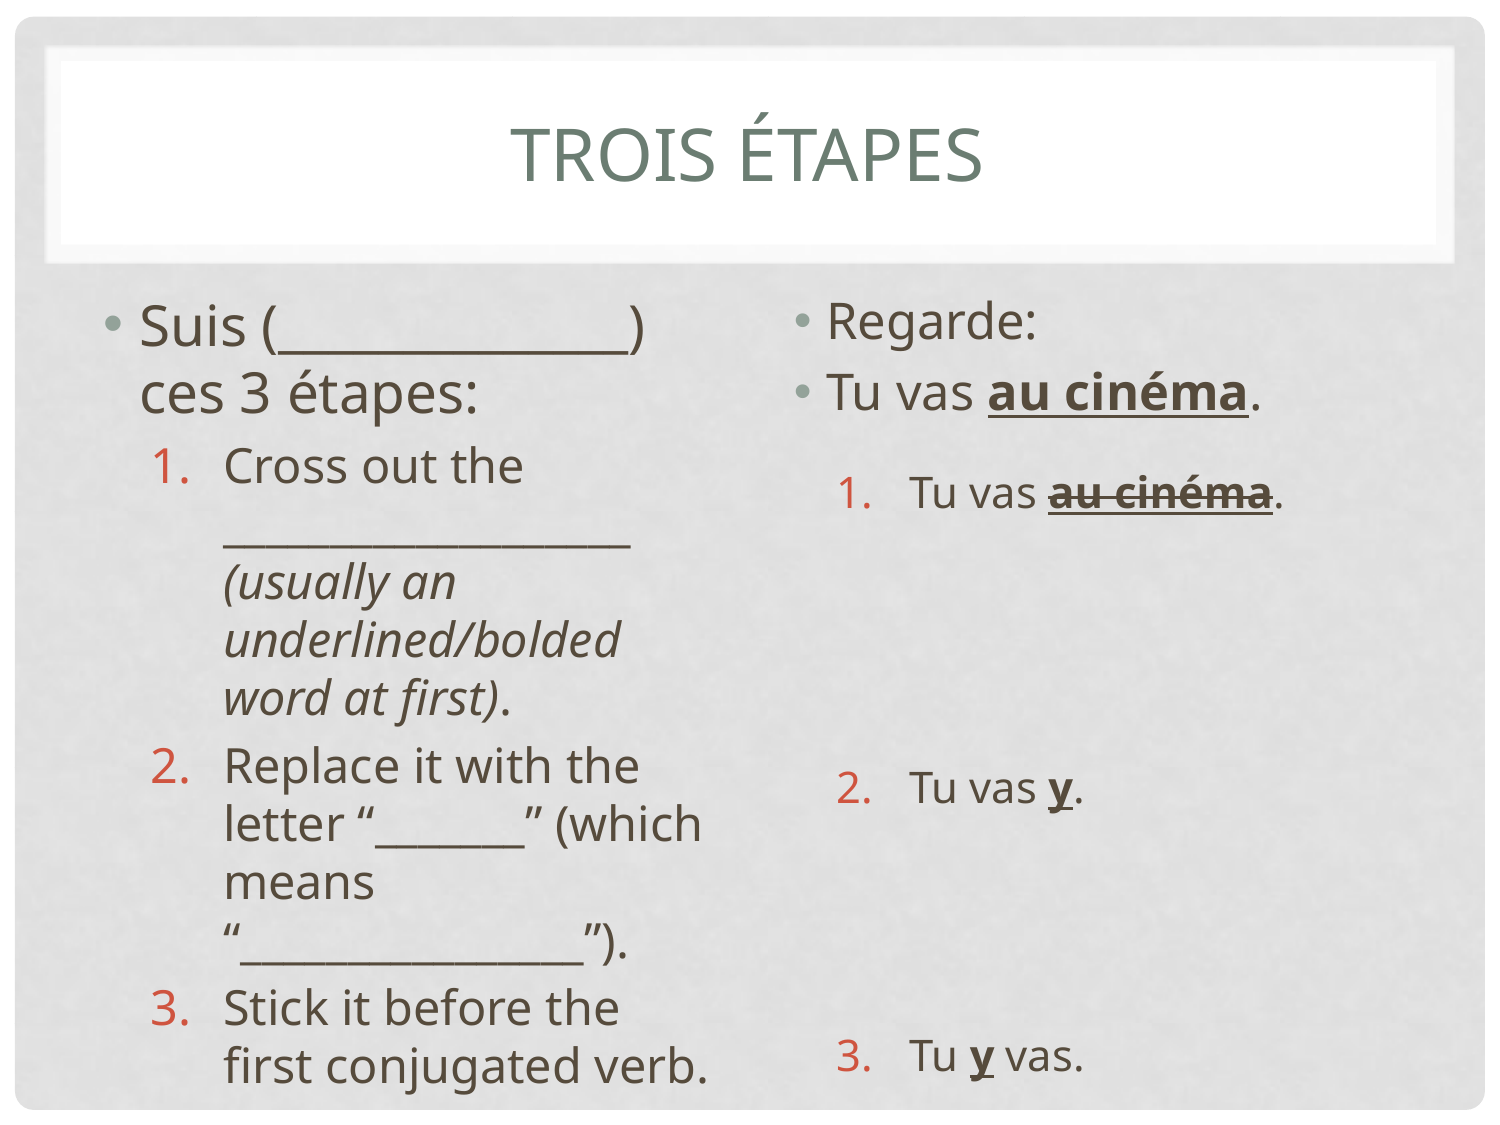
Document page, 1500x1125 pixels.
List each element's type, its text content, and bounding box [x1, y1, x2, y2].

title Trois étapes [69, 66, 1425, 238]
list Regarde: Tu vas au cinéma. Tu vas au cinéma. Tu vas y. Tu y vas. [762, 281, 1425, 1092]
list Suis (______________) ces 3 étapes: Cross out the ___________________ (usually an underlined/bolded word at first). Replace it with the letter “_______” (which means “________________”). Stick it before the first conjugated verb. [69, 281, 733, 1125]
